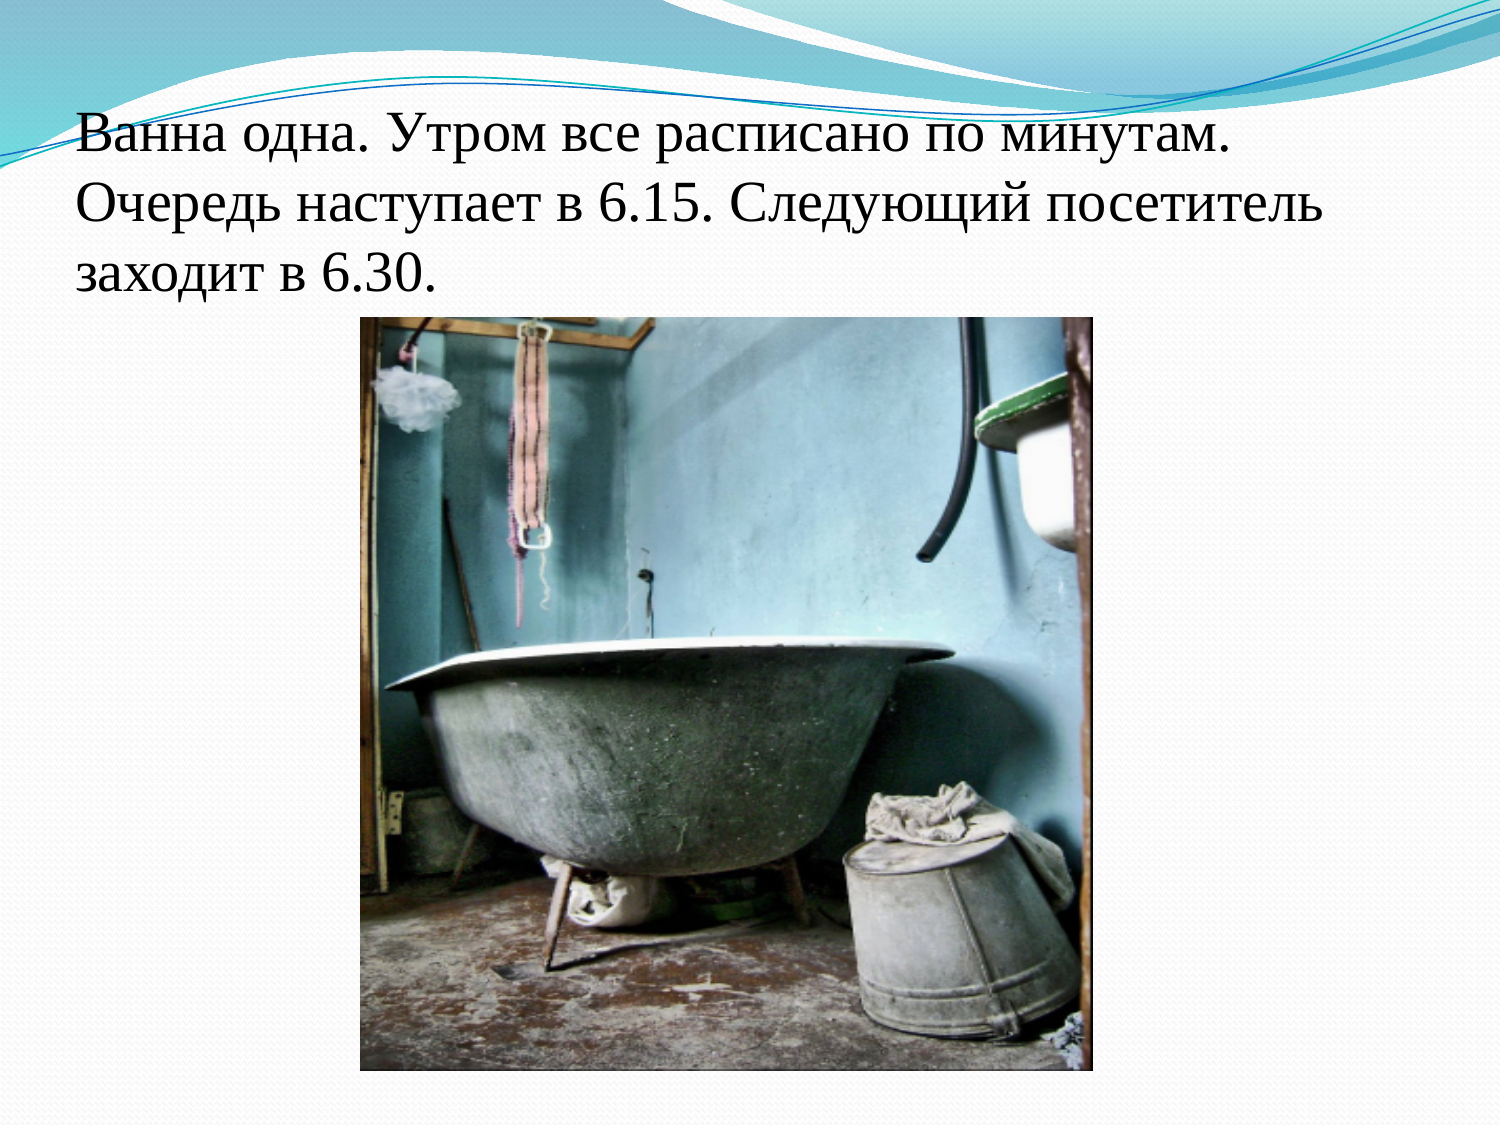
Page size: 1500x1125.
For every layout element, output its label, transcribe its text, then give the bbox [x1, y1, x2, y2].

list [359, 317, 1093, 1071]
title Ванна одна. Утром все расписано по минутам. Очередь наступает в 6.15. Следующий посетитель заходит в 6.30. [74, 89, 1426, 374]
